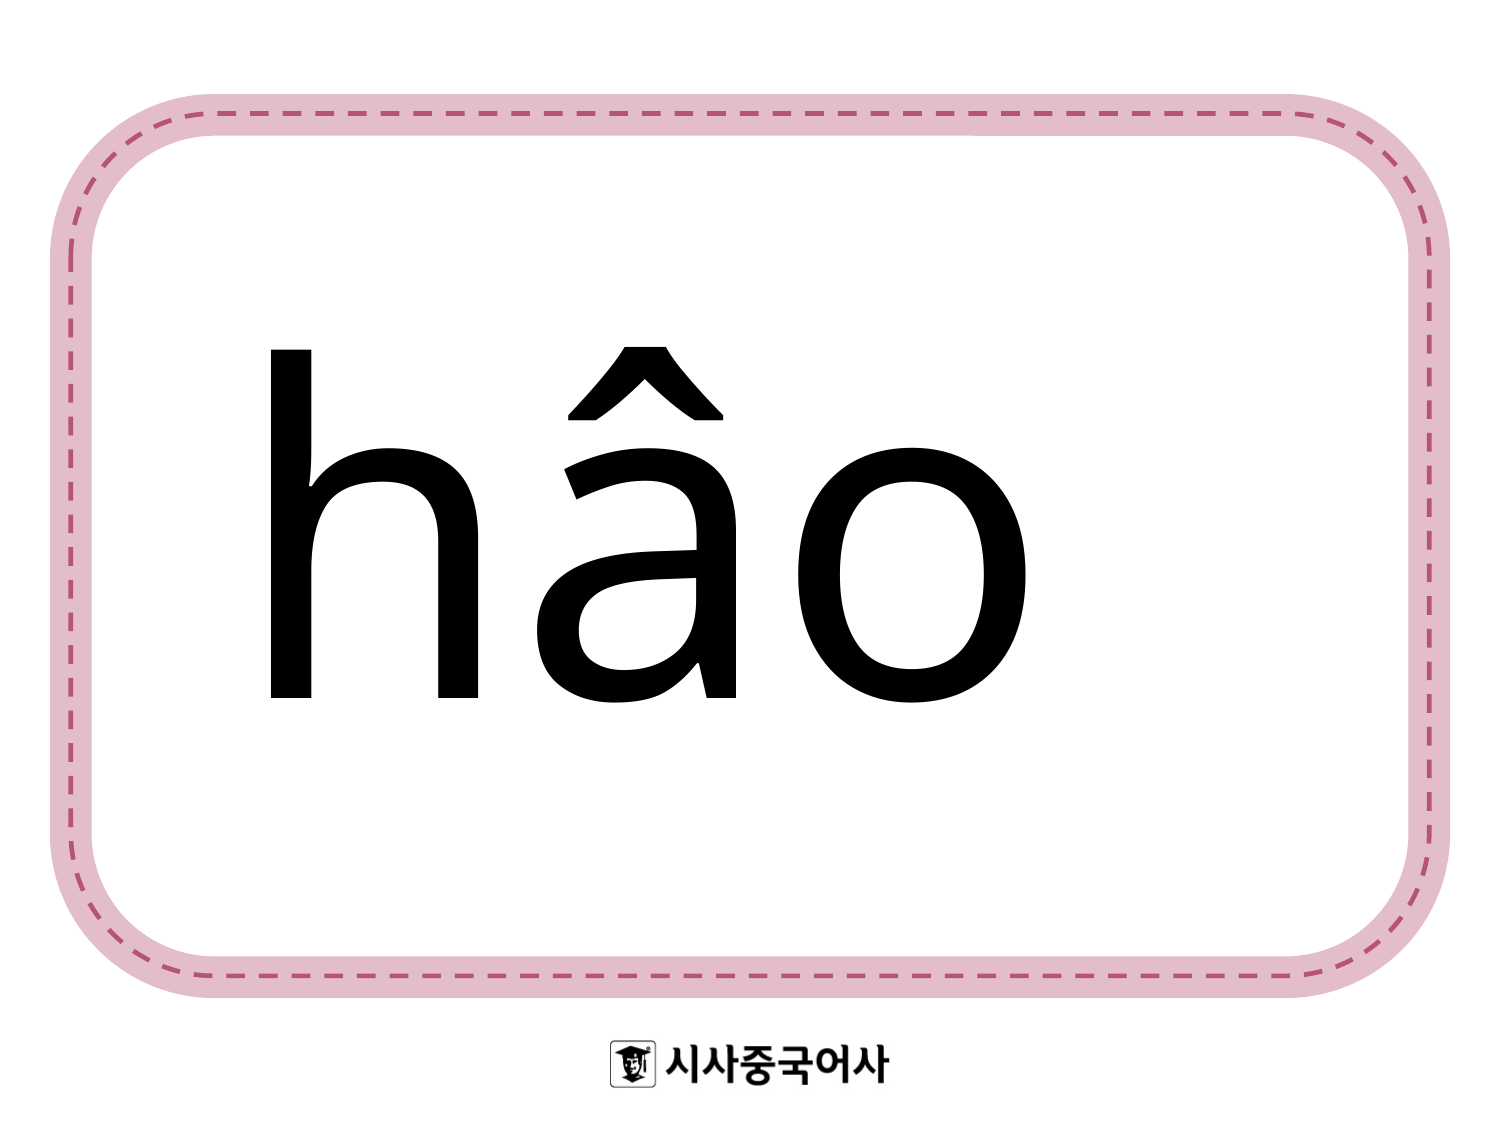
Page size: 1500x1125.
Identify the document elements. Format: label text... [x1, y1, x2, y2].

text_box hâo [145, 189, 1354, 853]
picture [602, 1034, 898, 1094]
